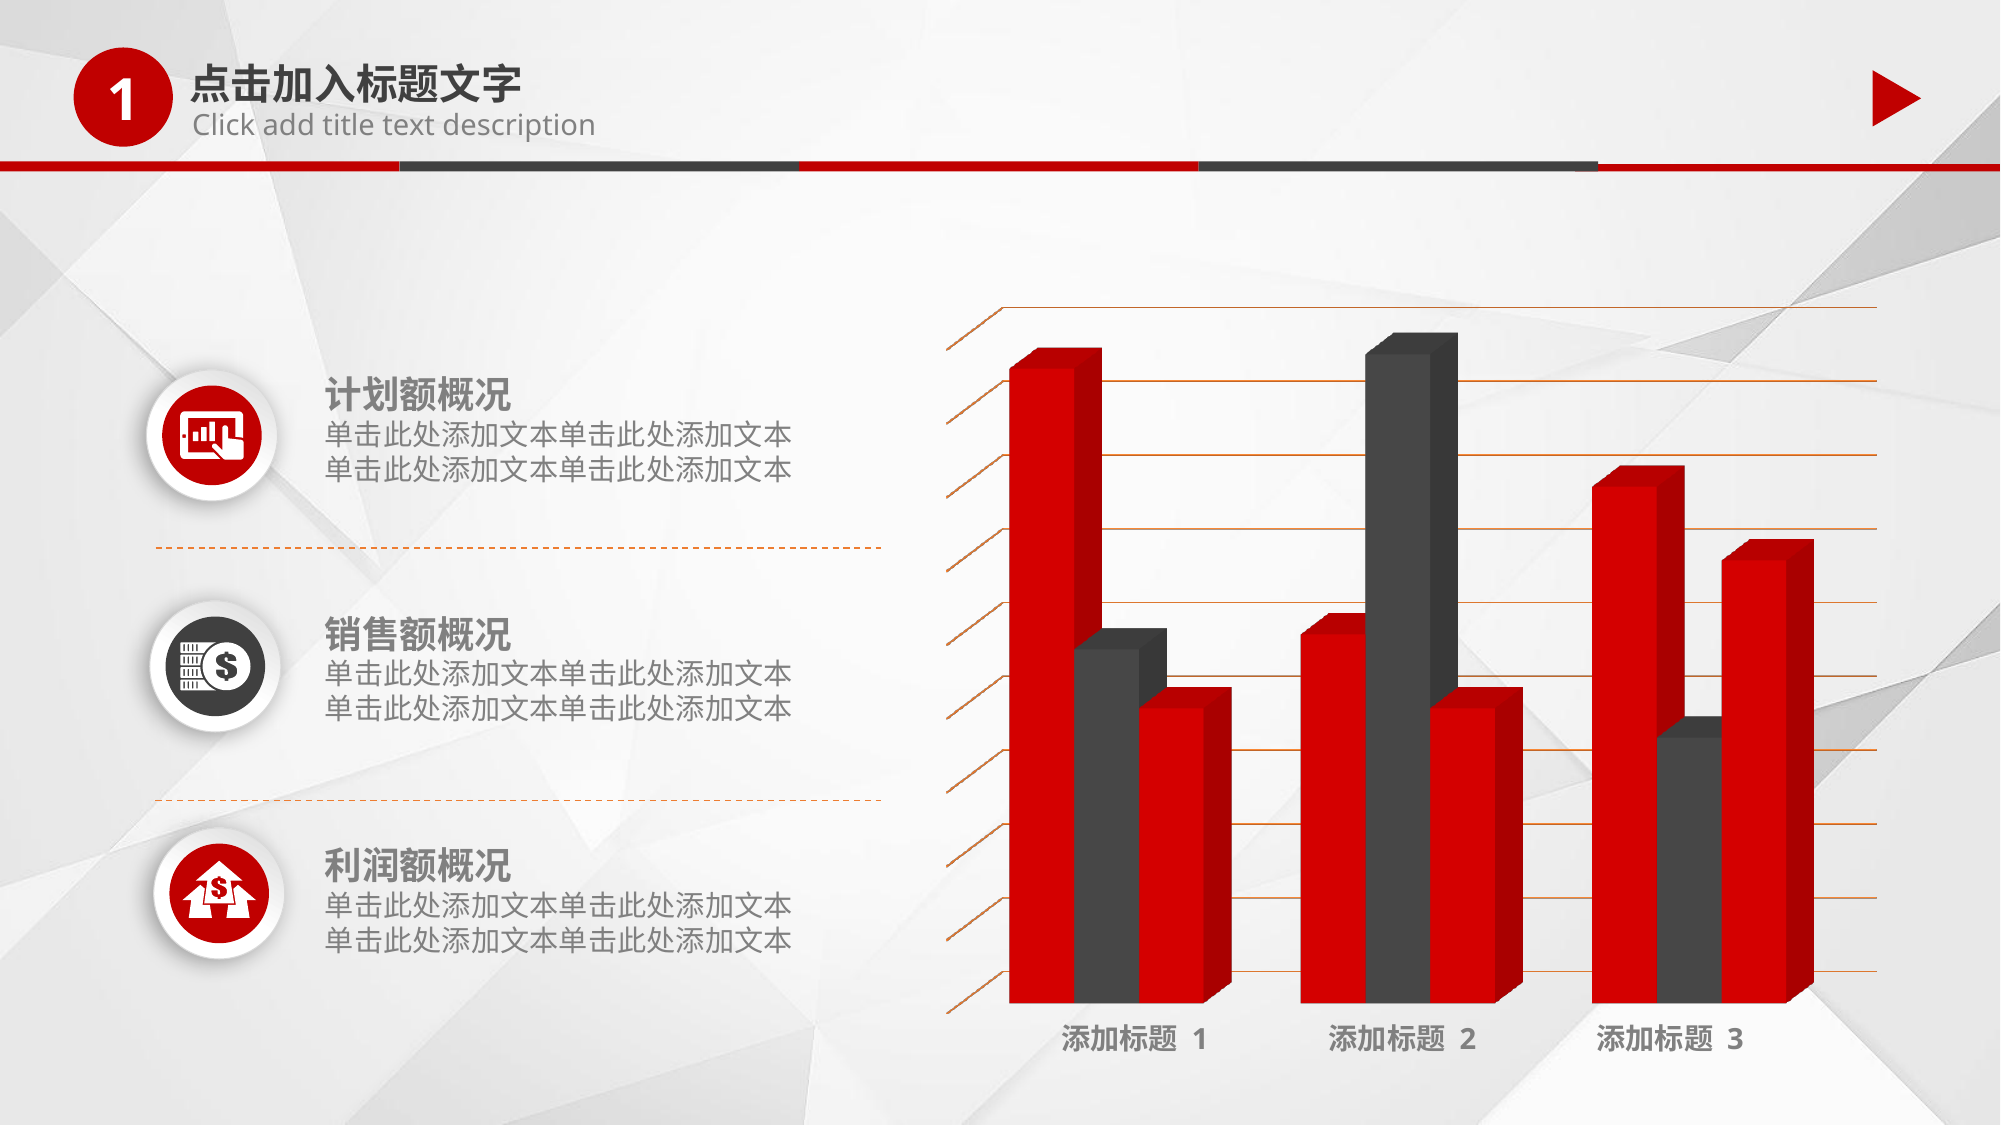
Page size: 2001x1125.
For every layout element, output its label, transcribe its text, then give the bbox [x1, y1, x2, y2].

text_box 添加标题 3 [1574, 1028, 1766, 1065]
text_box 添加标题 2 [1306, 1028, 1499, 1065]
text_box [73, 47, 681, 150]
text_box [149, 600, 281, 732]
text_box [153, 827, 285, 959]
chart [926, 292, 1897, 1028]
text_box 利润额概况 单击此处添加文本单击此处添加文本 单击此处添加文本单击此处添加文本 [305, 832, 913, 968]
text_box 添加标题 1 [1039, 1028, 1231, 1065]
text_box [1871, 68, 1924, 129]
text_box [146, 369, 278, 501]
picture [0, 0, 2001, 1125]
text_box 计划额概况 单击此处添加文本单击此处添加文本 单击此处添加文本单击此处添加文本 [304, 361, 913, 497]
text_box 销售额概况 单击此处添加文本单击此处添加文本 单击此处添加文本单击此处添加文本 [305, 600, 913, 736]
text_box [0, 161, 2000, 172]
